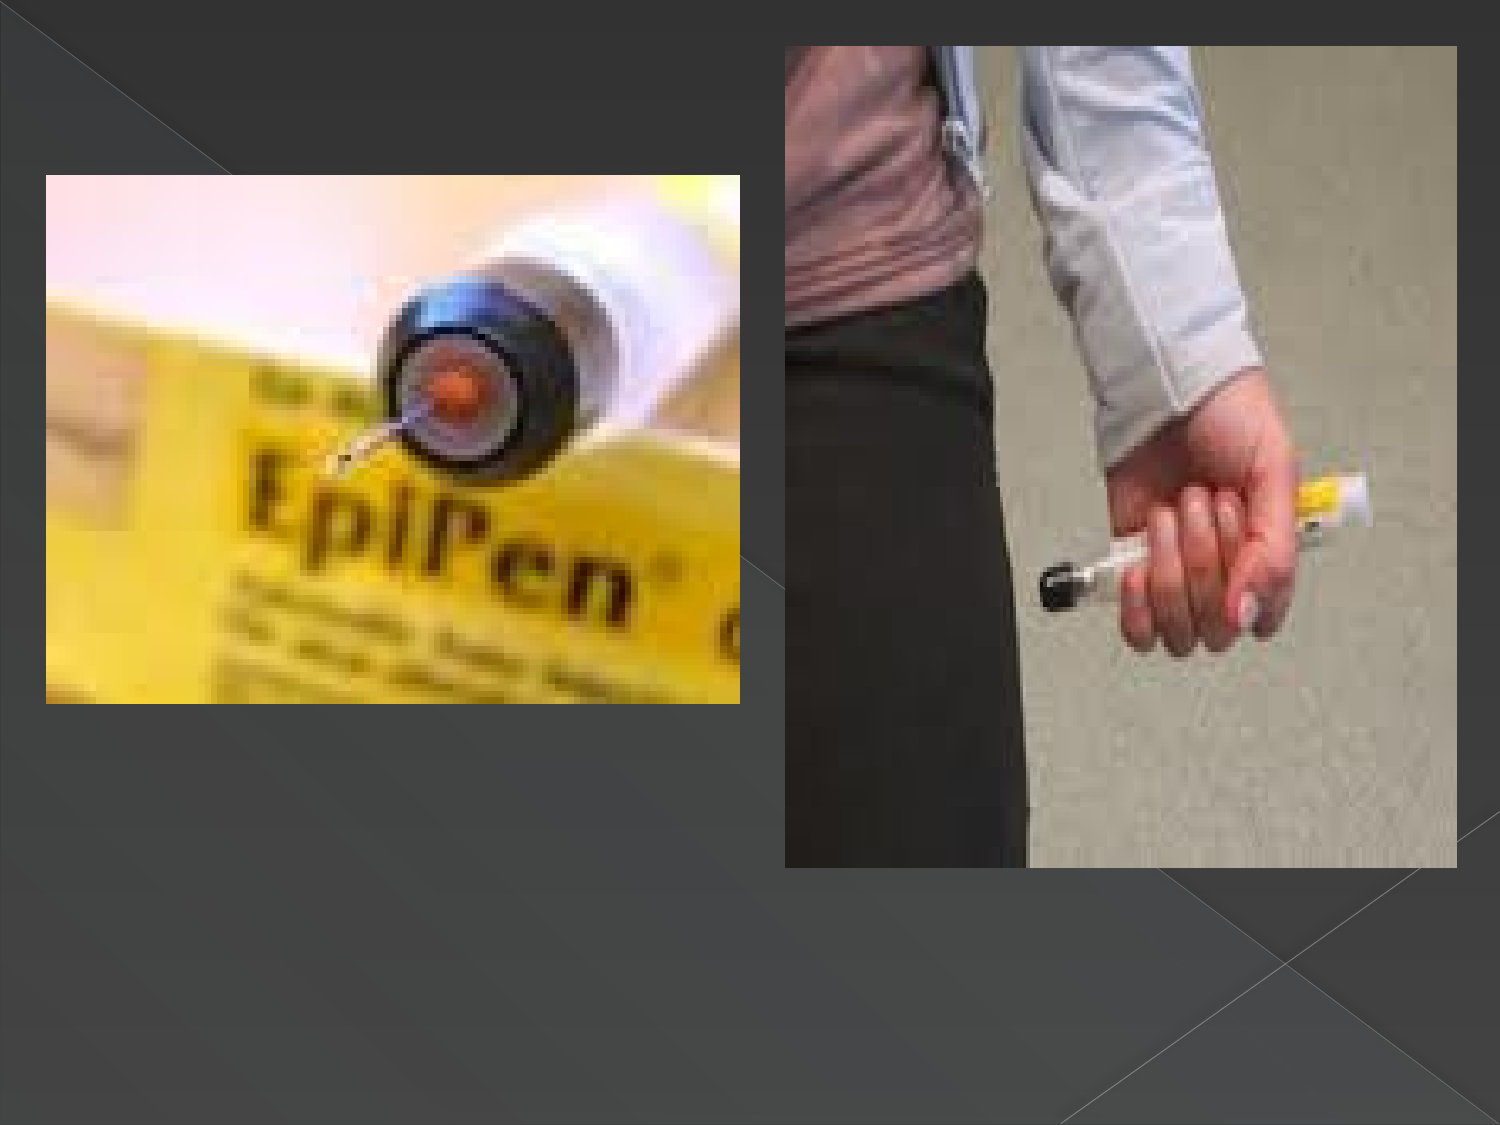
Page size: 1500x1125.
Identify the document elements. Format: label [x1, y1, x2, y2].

picture [46, 175, 740, 704]
picture [784, 46, 1457, 868]
